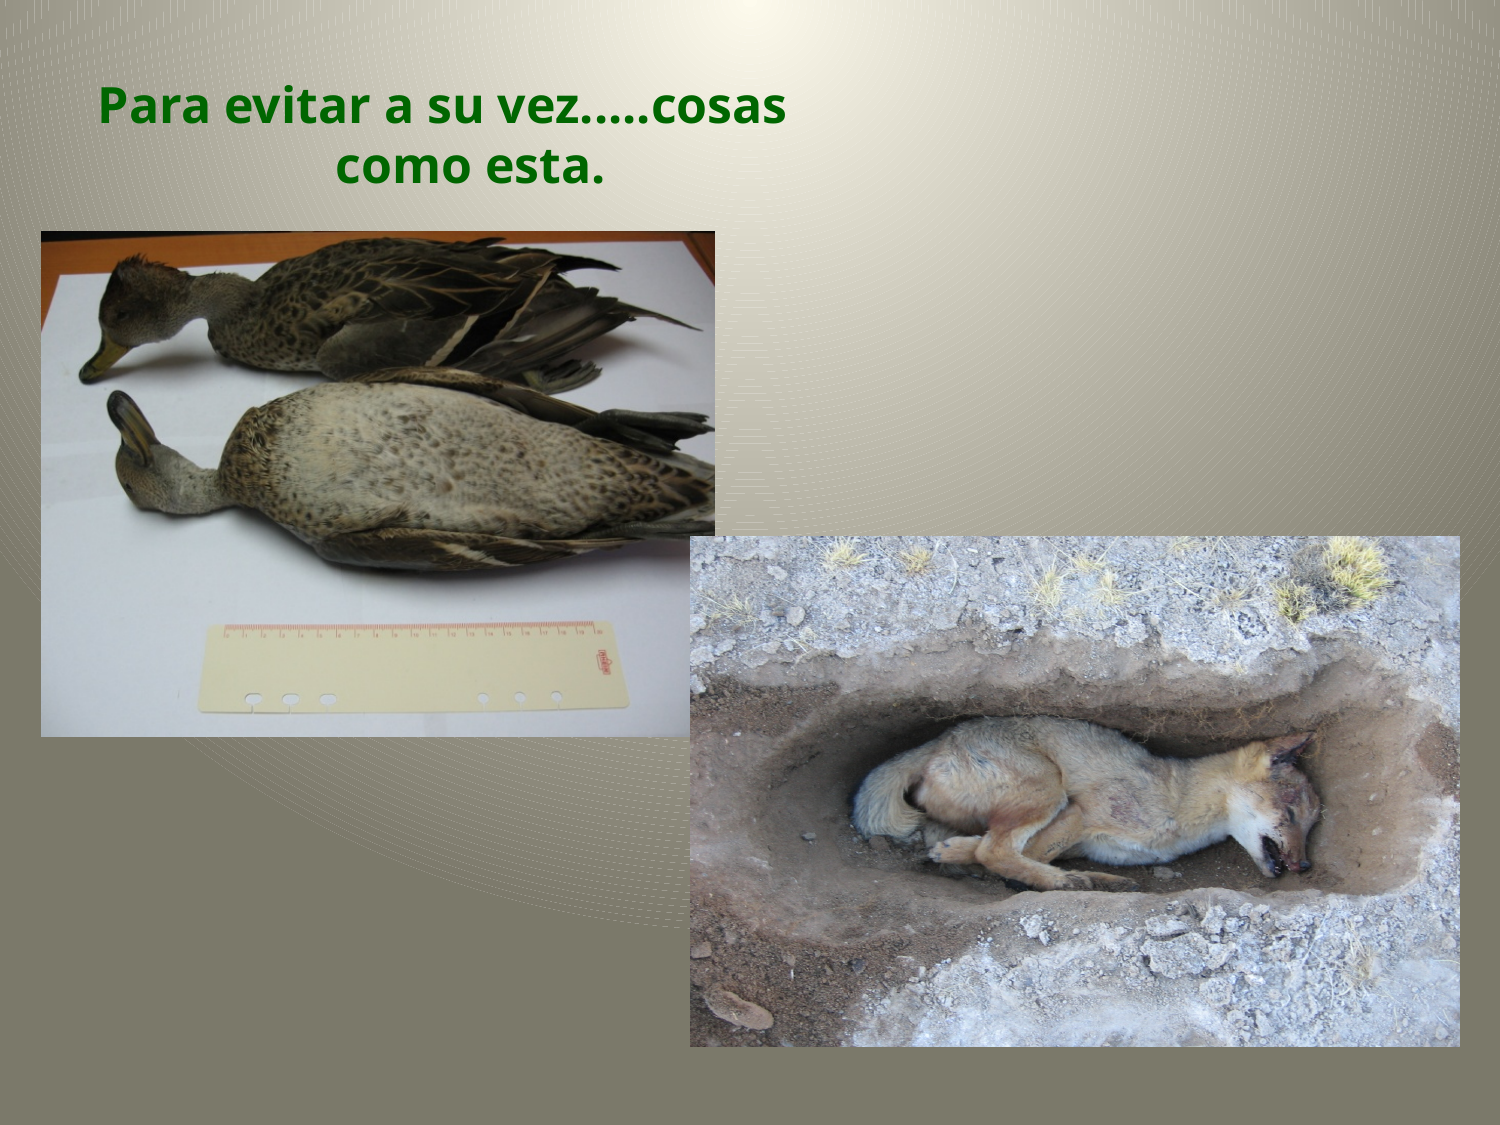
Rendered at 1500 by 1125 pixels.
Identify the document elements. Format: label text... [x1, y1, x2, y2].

text_box [41, 744, 685, 905]
picture [41, 231, 1460, 1047]
text_box Para evitar a su vez.....cosas como esta. [53, 66, 833, 202]
text_box [41, 113, 1424, 535]
